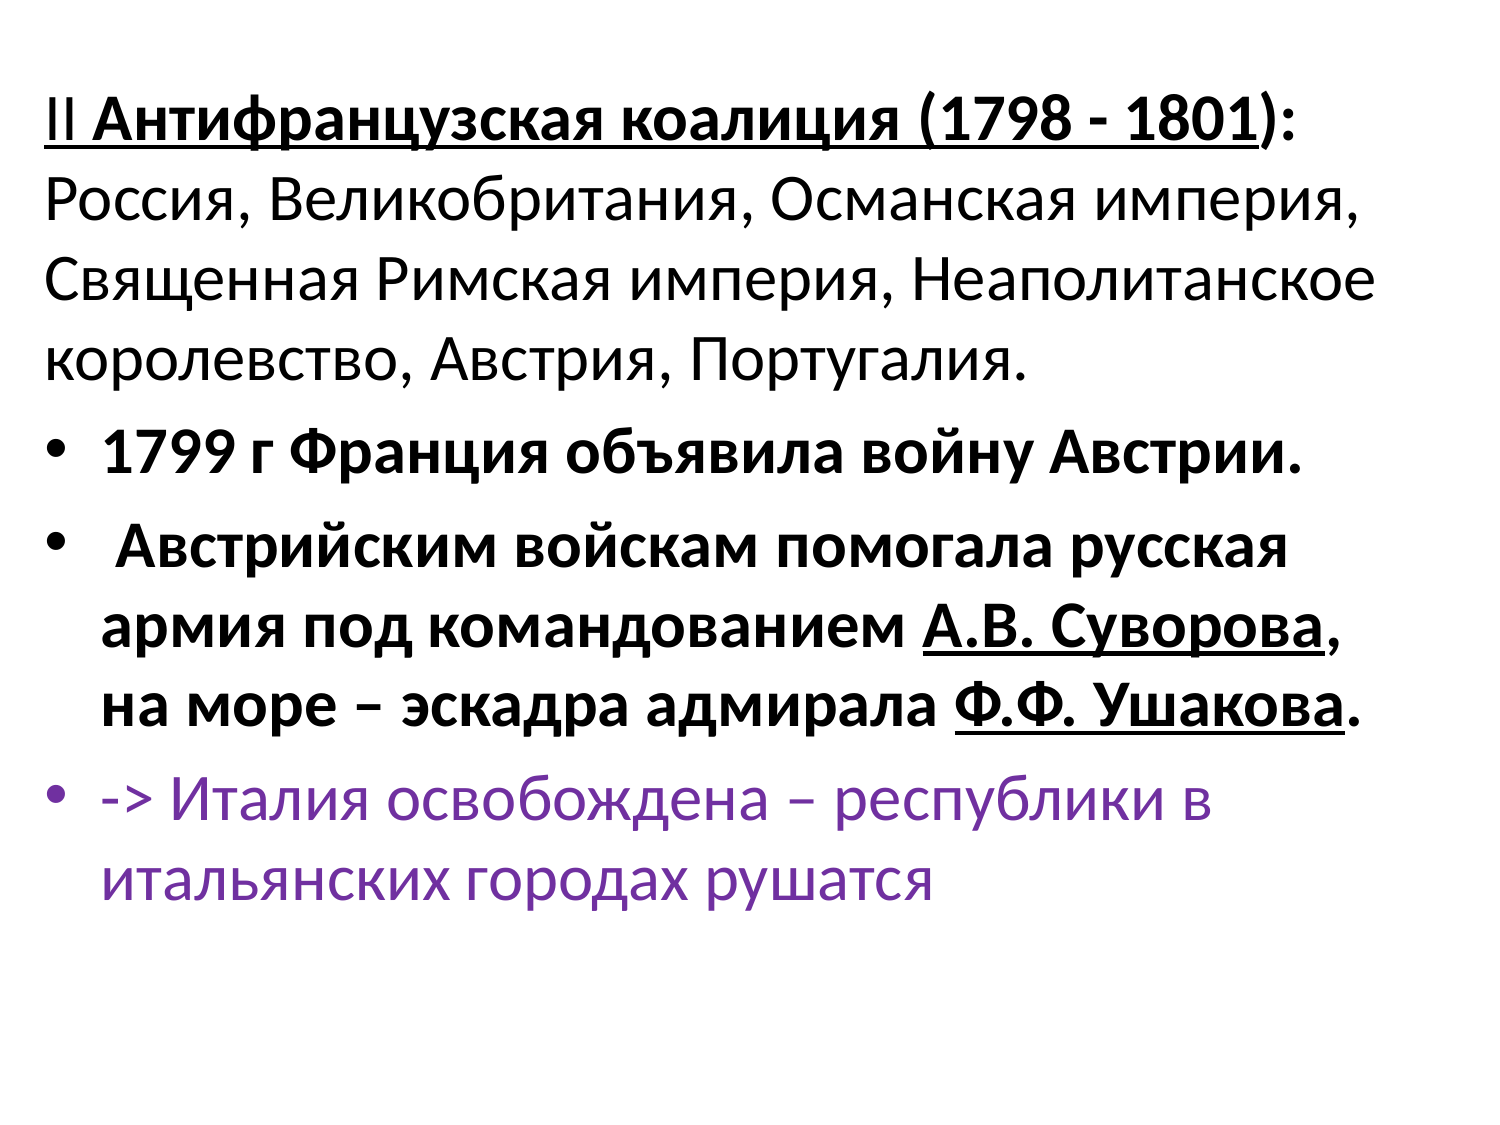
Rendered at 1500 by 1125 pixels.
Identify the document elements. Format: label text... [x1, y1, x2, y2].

list II Антифранцузская коалиция (1798 - 1801): Россия, Великобритания, Османская империя, Священная Римская империя, Неаполитанское королевство, Австрия, Португалия. 1799 г Франция объявила войну Австрии. Австрийским войскам помогала русская армия под командованием А.В. Суворова, на море – эскадра адмирала Ф.Ф. Ушакова. -> Италия освобождена – республики в итальянских городах рушатся [29, 66, 1425, 1094]
